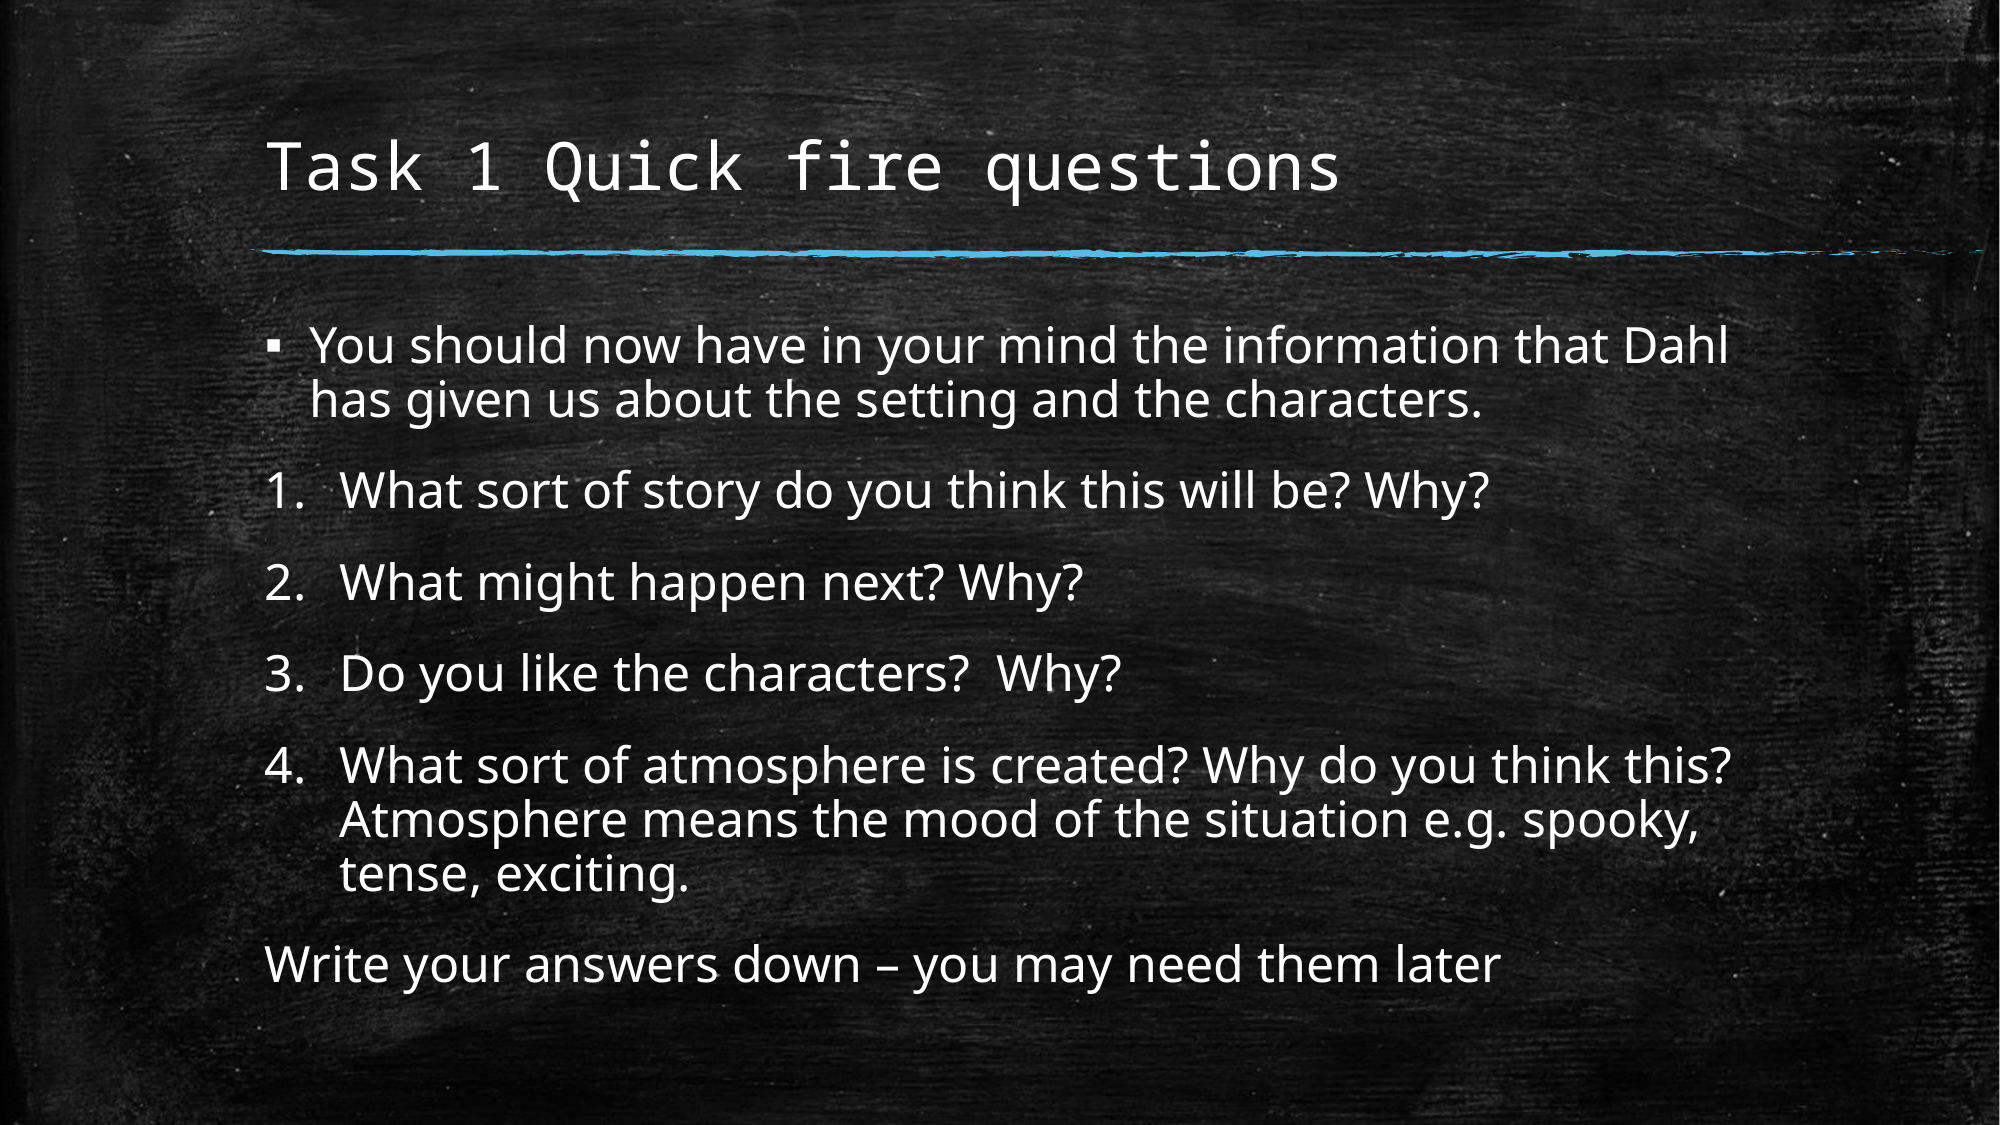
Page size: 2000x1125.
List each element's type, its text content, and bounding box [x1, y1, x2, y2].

title Task 1 Quick fire questions [249, 45, 1750, 213]
picture [0, 0, 2000, 1125]
list You should now have in your mind the information that Dahl has given us about the setting and the characters. What sort of story do you think this will be? Why? What might happen next? Why? Do you like the characters? Why? What sort of atmosphere is created? Why do you think this? Atmosphere means the mood of the situation e.g. spooky, tense, exciting. Write your answers down – you may need them later [249, 312, 1750, 1059]
